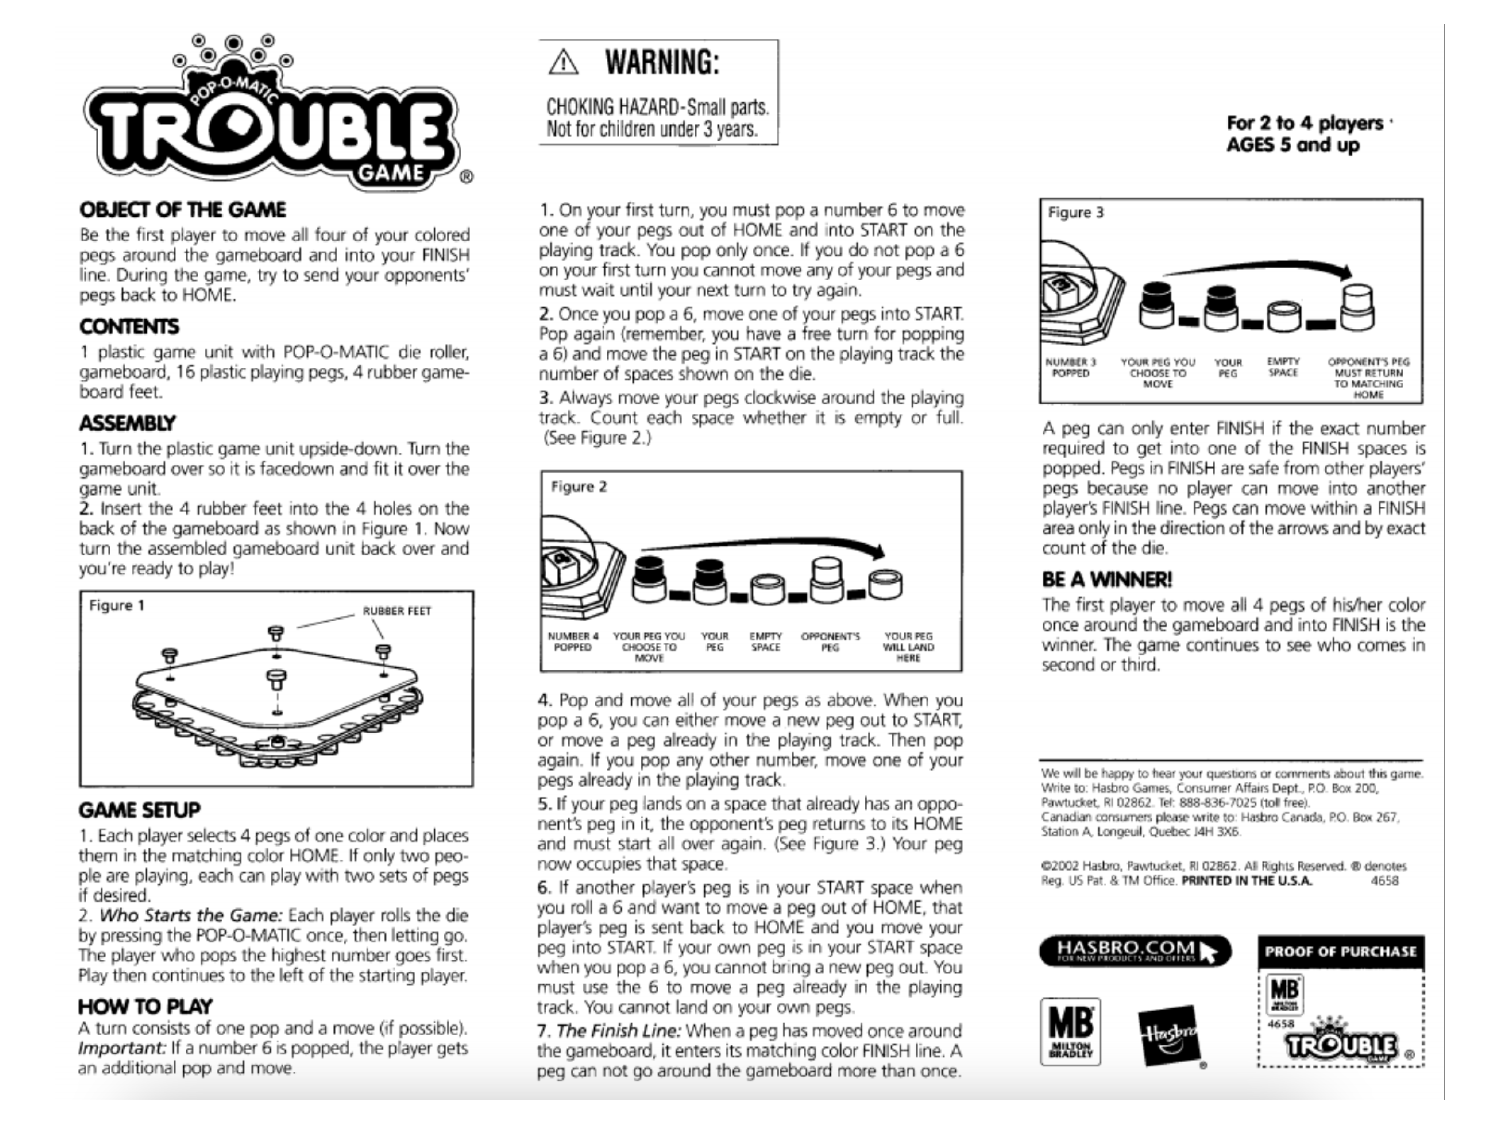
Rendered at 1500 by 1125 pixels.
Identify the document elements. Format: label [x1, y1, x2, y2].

picture [55, 24, 1445, 1101]
